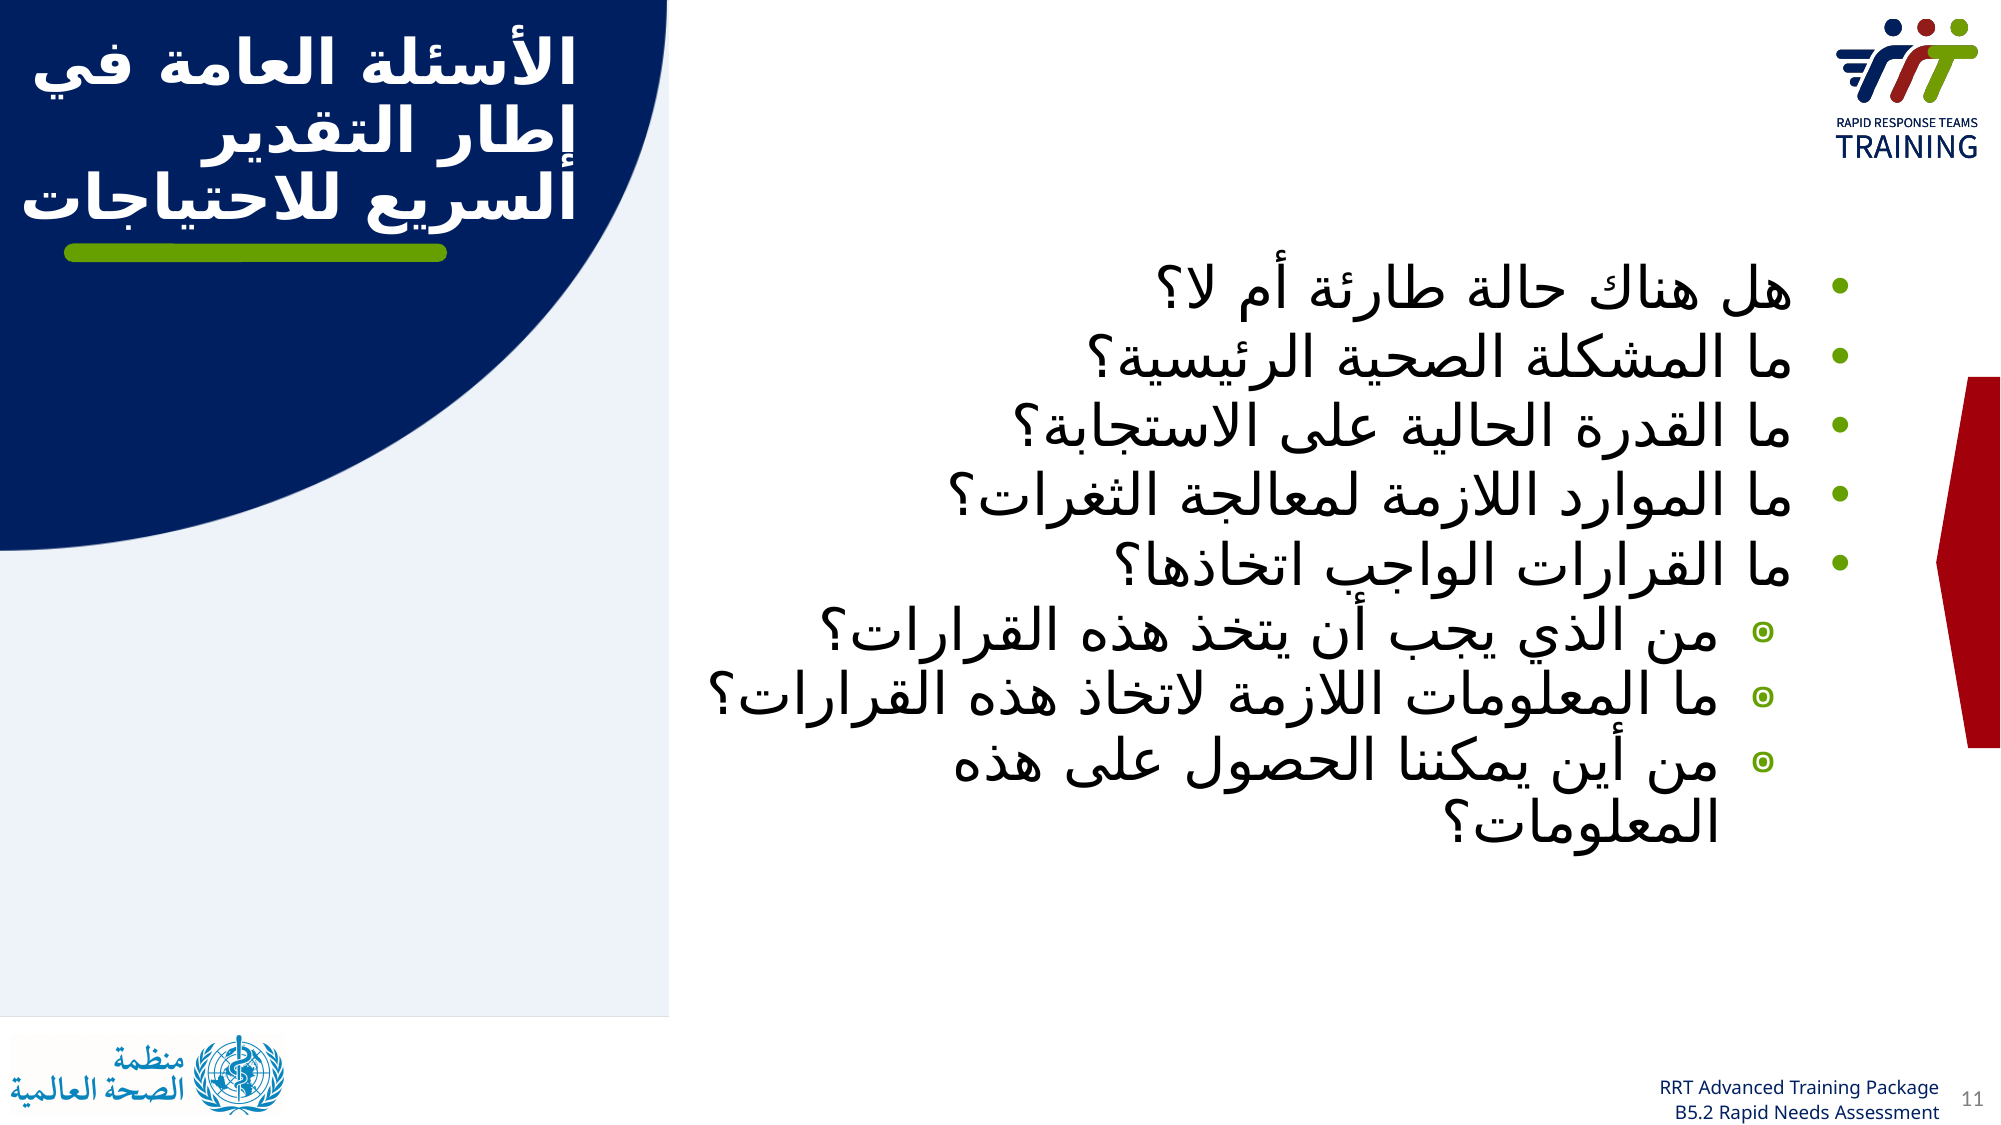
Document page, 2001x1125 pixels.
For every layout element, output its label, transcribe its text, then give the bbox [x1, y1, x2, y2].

list هل هناك حالة طارئة أم لا؟ ما المشكلة الصحية الرئيسية؟ ما القدرة الحالية على الاستجابة؟ ما الموارد اللازمة لمعالجة الثغرات؟ ما القرارات الواجب اتخاذها؟ من الذي يجب أن يتخذ هذه القرارات؟ ما المعلومات اللازمة لاتخاذ هذه القرارات؟ من أين يمكننا الحصول على هذه المعلومات؟ [680, 249, 1860, 876]
title الأسئلة العامة في إطار التقدير السريع للاحتياجات [0, 14, 588, 251]
picture [1835, 19, 1978, 167]
picture [0, 0, 669, 1018]
picture [241, 1050, 247, 1059]
picture [11, 1035, 284, 1115]
